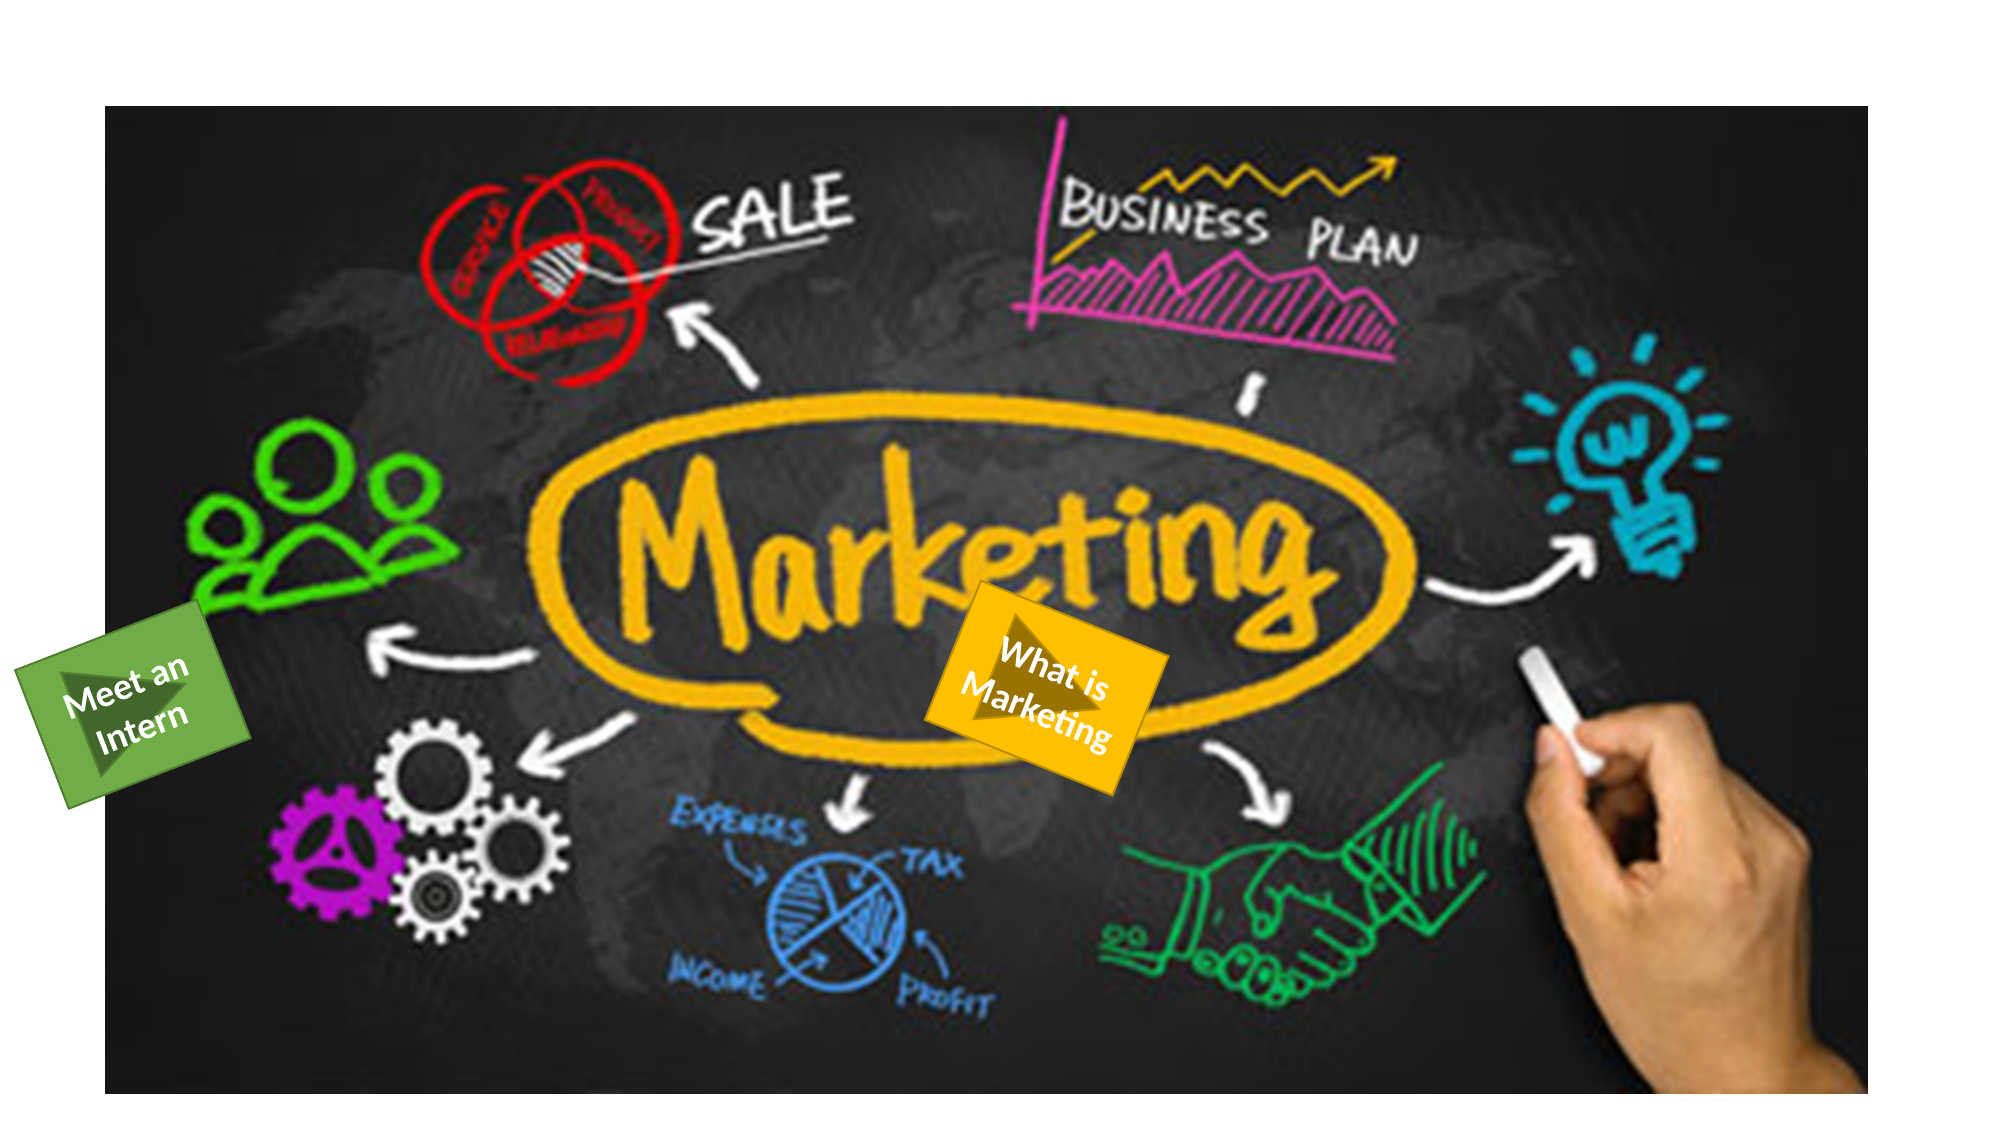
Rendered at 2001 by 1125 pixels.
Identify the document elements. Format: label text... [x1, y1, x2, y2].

text_box Meet an Intern [13, 634, 105, 810]
picture [105, 106, 1869, 1094]
